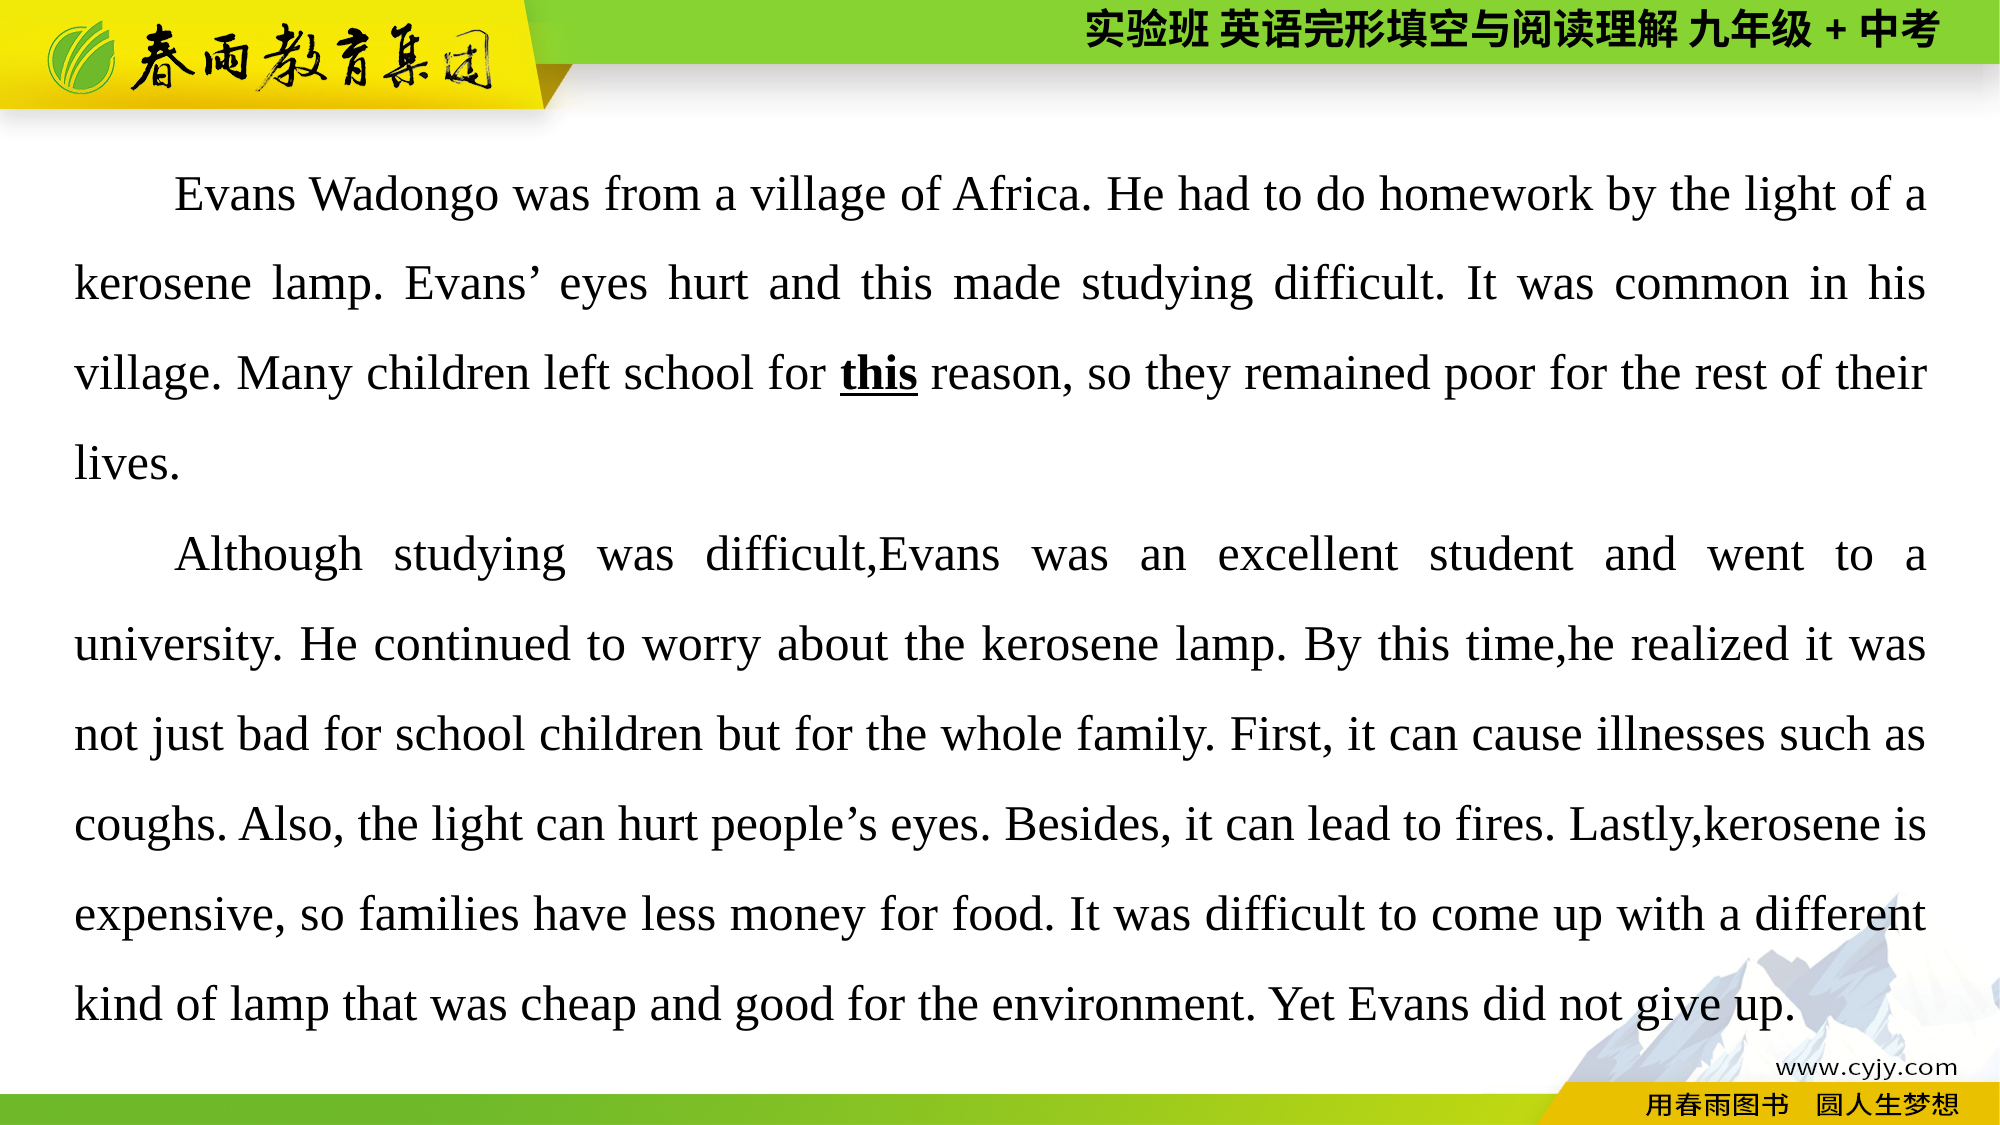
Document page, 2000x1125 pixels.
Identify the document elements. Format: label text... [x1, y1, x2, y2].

list Evans Wadongo was from a village of Africa. He had to do homework by the light of a kerosene lamp. Evans’ eyes hurt and this made studying difficult. It was common in his village. Many children left school for this reason, so they remained poor for the rest of their lives. Although studying was difficult,Evans was an excellent student and went to a university. He continued to worry about the kerosene lamp. By this time,he realized it was not just bad for school children but for the whole family. First, it can cause illnesses such as coughs. Also, the light can hurt people’s eyes. Besides, it can lead to fires. Lastly,kerosene is expensive, so families have less money for food. It was difficult to come up with a different kind of lamp that was cheap and good for the environment. Yet Evans did not give up. [59, 122, 1944, 1047]
picture [0, 0, 2000, 1125]
